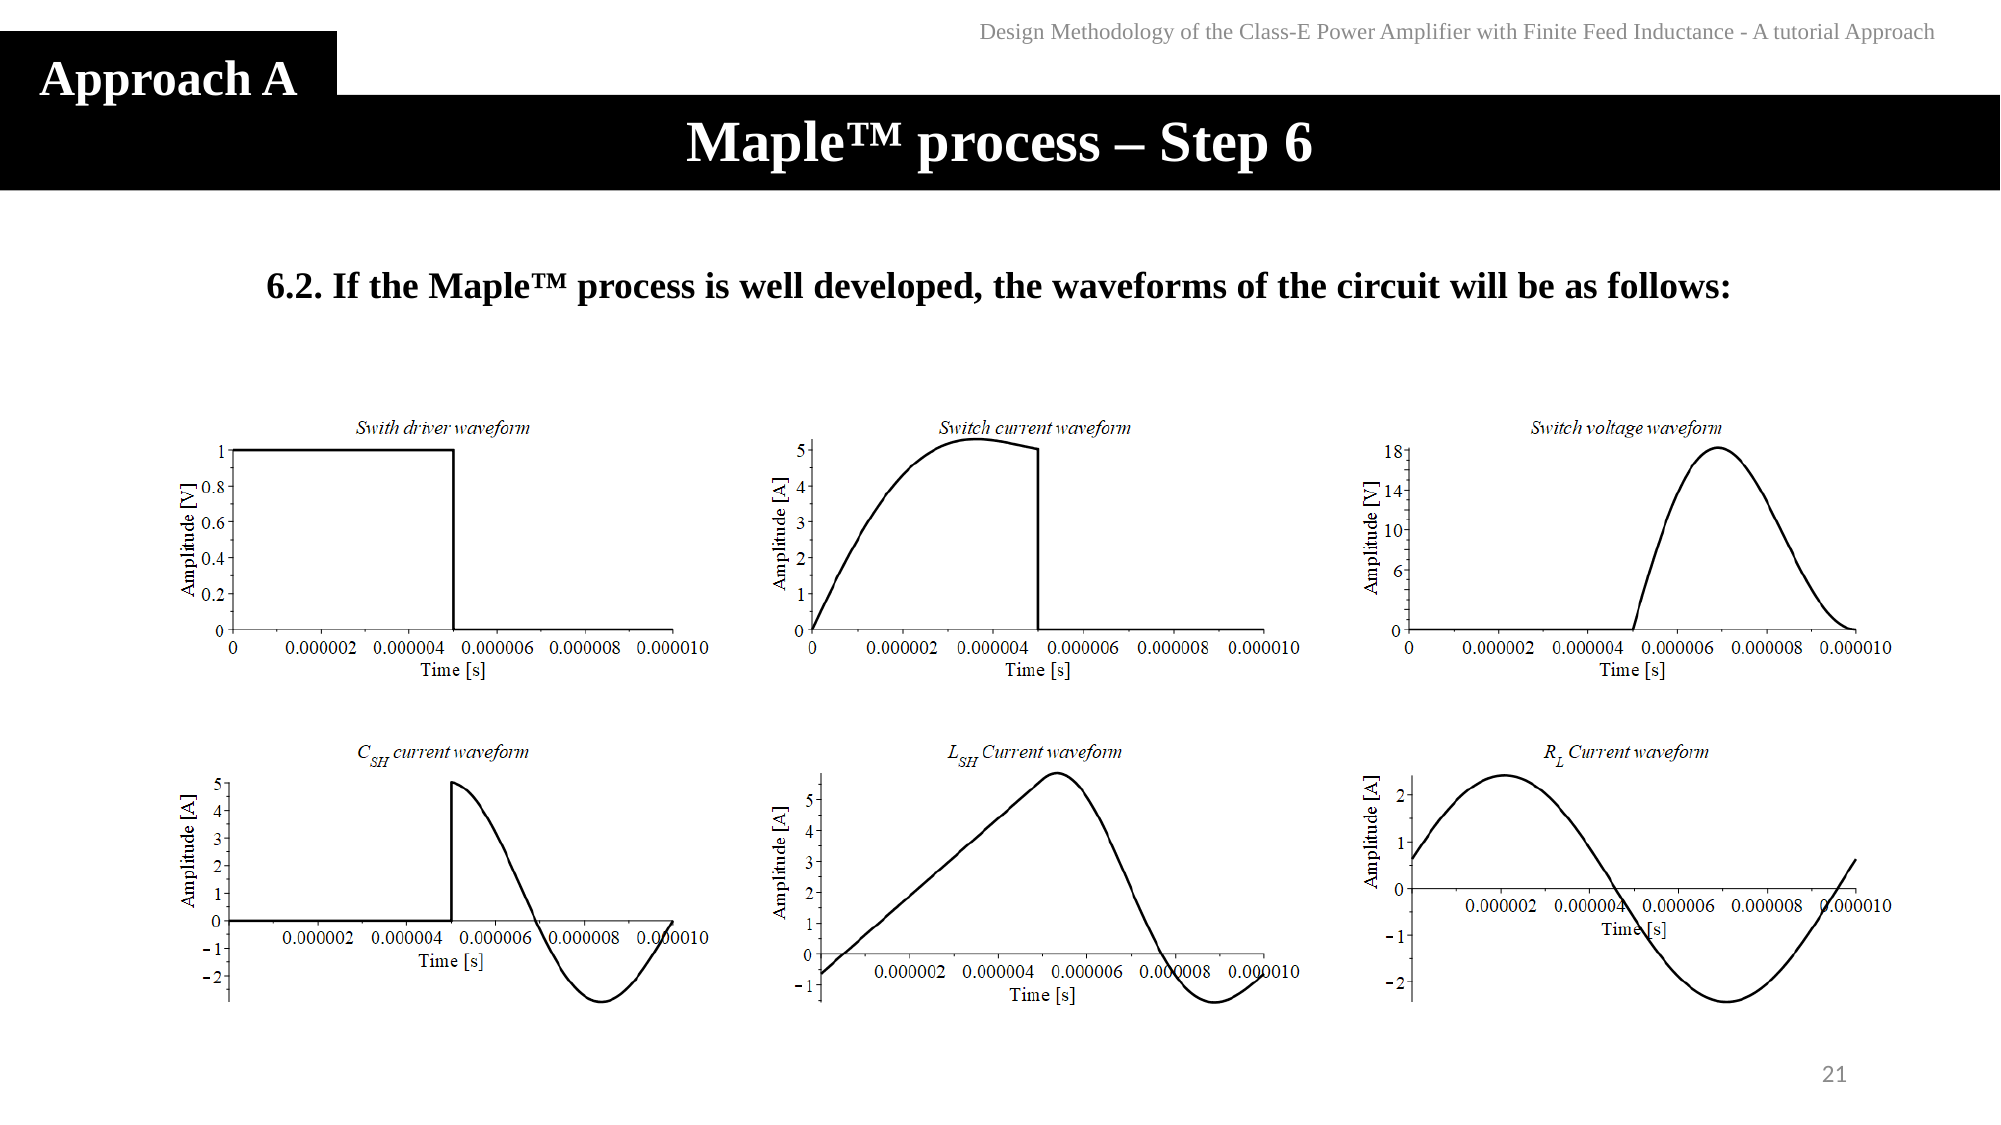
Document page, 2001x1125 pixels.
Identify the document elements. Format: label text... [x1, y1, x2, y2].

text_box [168, 410, 1899, 1009]
footer Design Methodology of the Class-E Power Amplifier with Finite Feed Inductance - A tutorial Approach [916, 0, 2000, 61]
text_box Approach A [0, 31, 337, 127]
text_box 6.2. If the Maple™ process is well developed, the waveforms of the circuit will be as follows: [240, 254, 1760, 314]
slide_number 21 [1412, 1042, 1863, 1103]
title Maple™ process – Step 6 [0, 94, 2000, 191]
